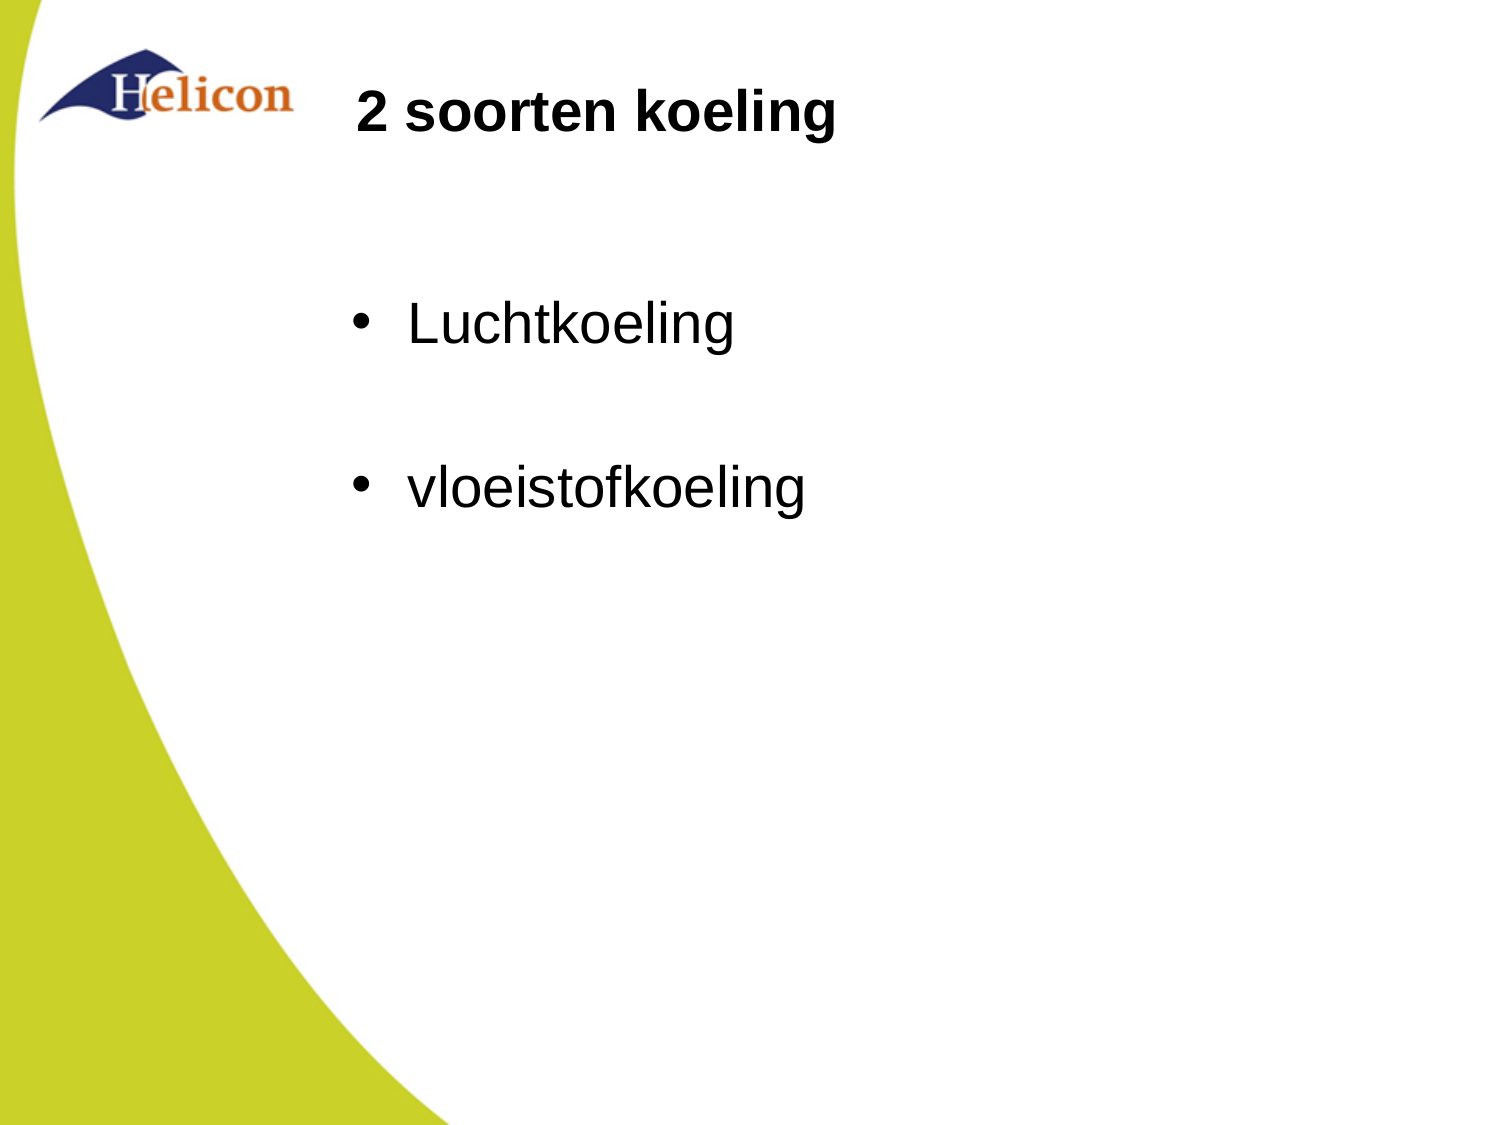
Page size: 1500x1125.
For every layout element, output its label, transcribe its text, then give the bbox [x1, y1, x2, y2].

list Luchtkoeling vloeistofkoeling [336, 196, 1425, 1005]
title 2 soorten koeling [324, 54, 1415, 161]
picture [0, 0, 1500, 1125]
